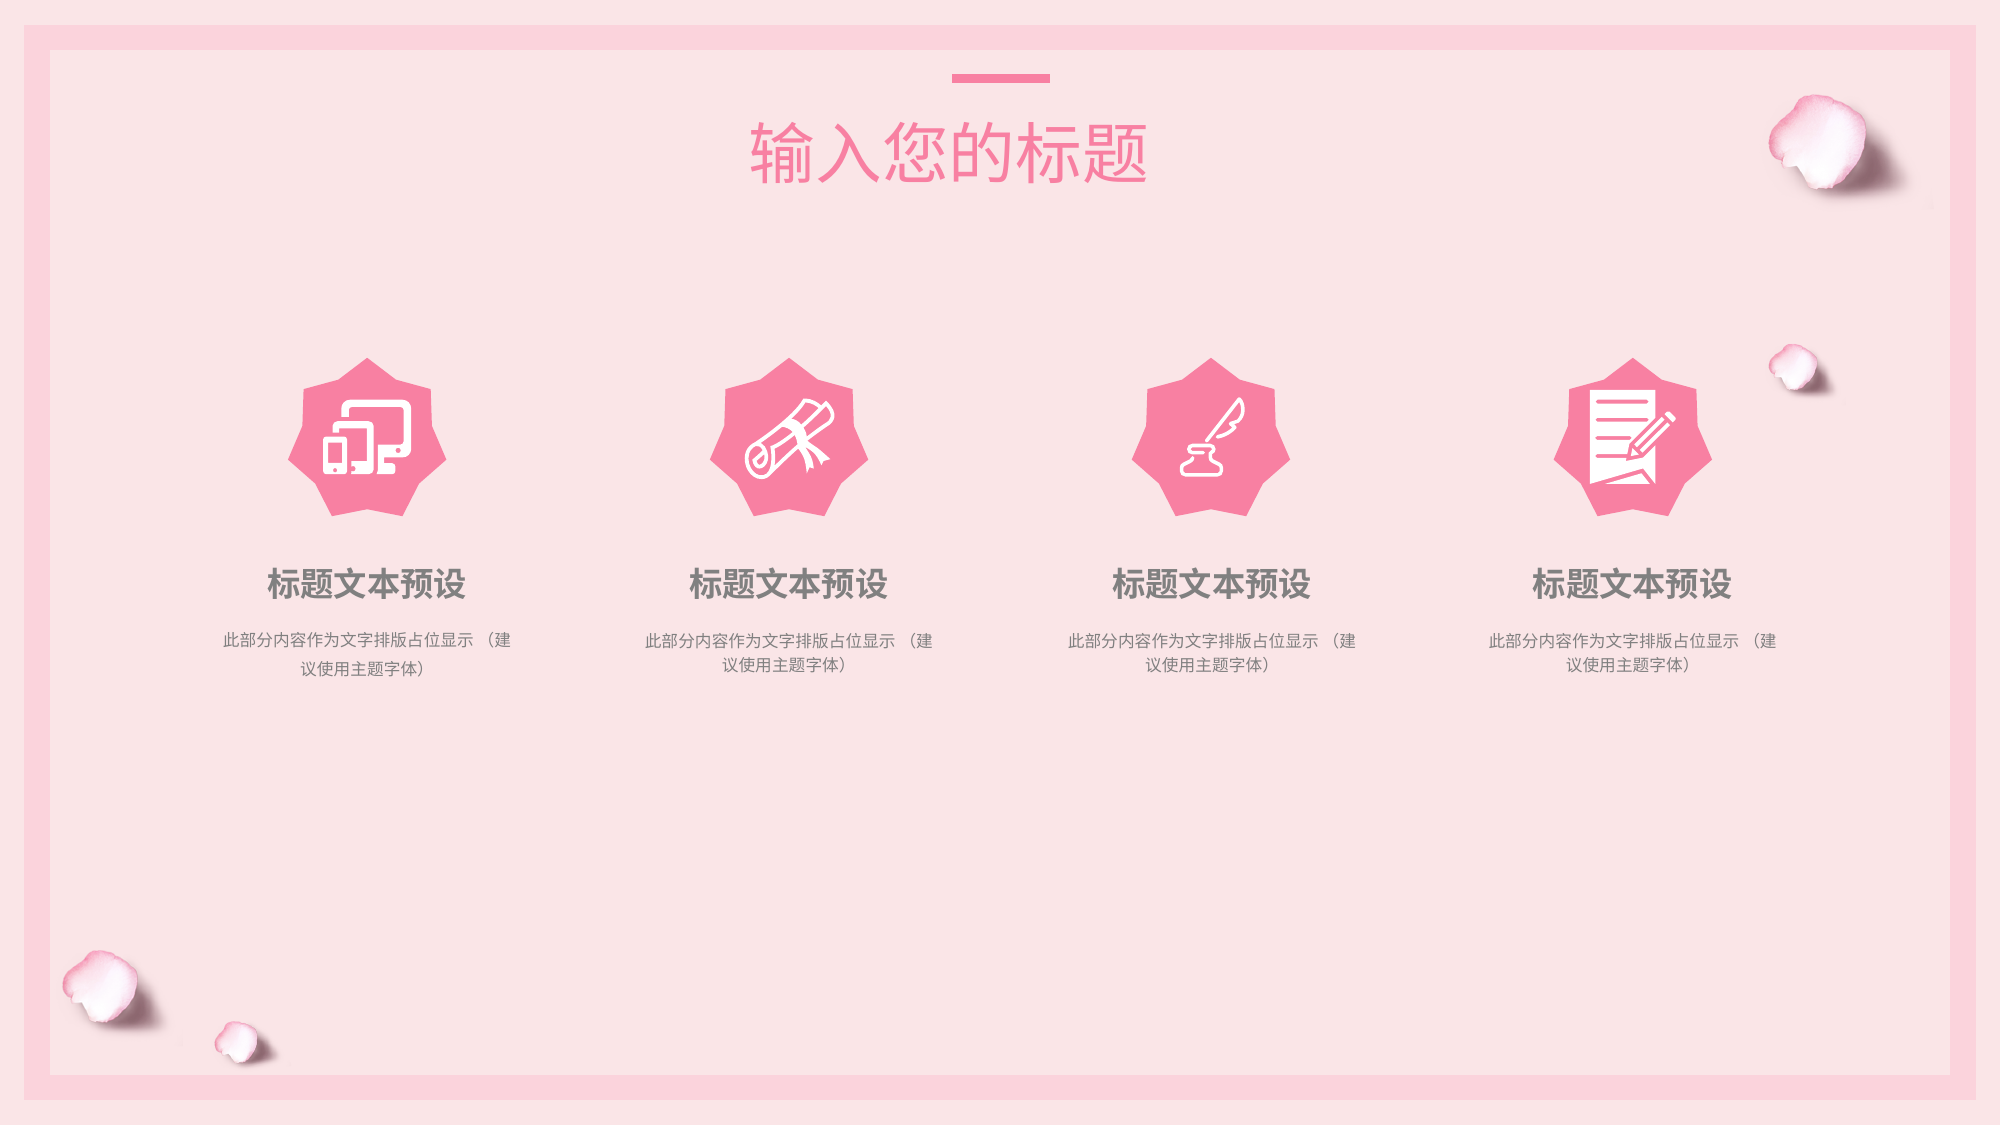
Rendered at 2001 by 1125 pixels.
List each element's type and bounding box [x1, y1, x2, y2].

text_box [216, 357, 518, 698]
picture [1633, 93, 1934, 452]
text_box [1061, 357, 1363, 698]
text_box [1482, 357, 1784, 698]
picture [54, 656, 700, 1073]
text_box [638, 357, 940, 698]
